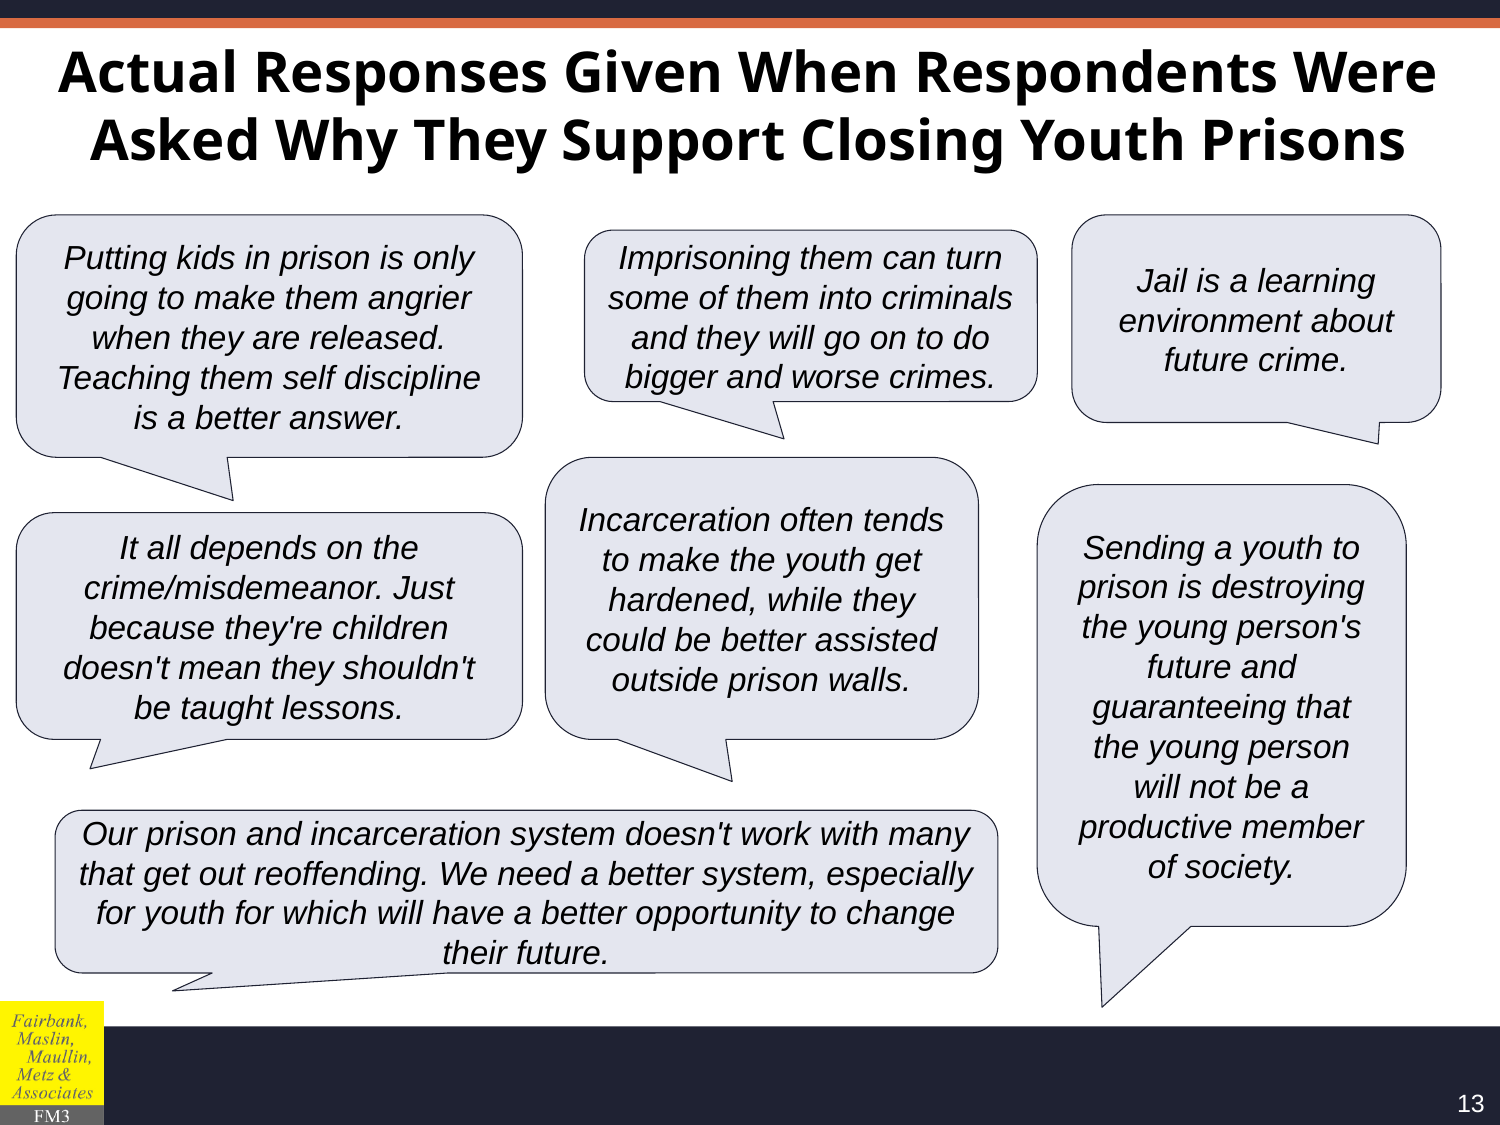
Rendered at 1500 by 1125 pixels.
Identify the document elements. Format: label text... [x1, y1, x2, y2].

text_box Incarceration often tends to make the youth get hardened, while they could be better assisted outside prison walls. [545, 457, 979, 782]
text_box Sending a youth to prison is destroying the young person's future and guaranteeing that the young person will not be a productive member of society. [1037, 484, 1407, 1008]
title Actual Responses Given When Respondents Were Asked Why They Support Closing Youth Prisons [16, 29, 1481, 205]
text_box Jail is a learning environment about future crime. [1071, 214, 1442, 445]
text_box Putting kids in prison is only going to make them angrier when they are released. Teaching them self discipline is a better answer. [16, 214, 523, 501]
text_box Imprisoning them can turn some of them into criminals and they will go on to do bigger and worse crimes. [584, 230, 1038, 439]
text_box Our prison and incarceration system doesn't work with many that get out reoffending. We need a better system, especially for youth for which will have a better opportunity to change their future. [55, 810, 998, 991]
picture [0, 1001, 104, 1125]
text_box It all depends on the crime/misdemeanor. Just because they're children doesn't mean they shouldn't be taught lessons. [16, 512, 523, 769]
